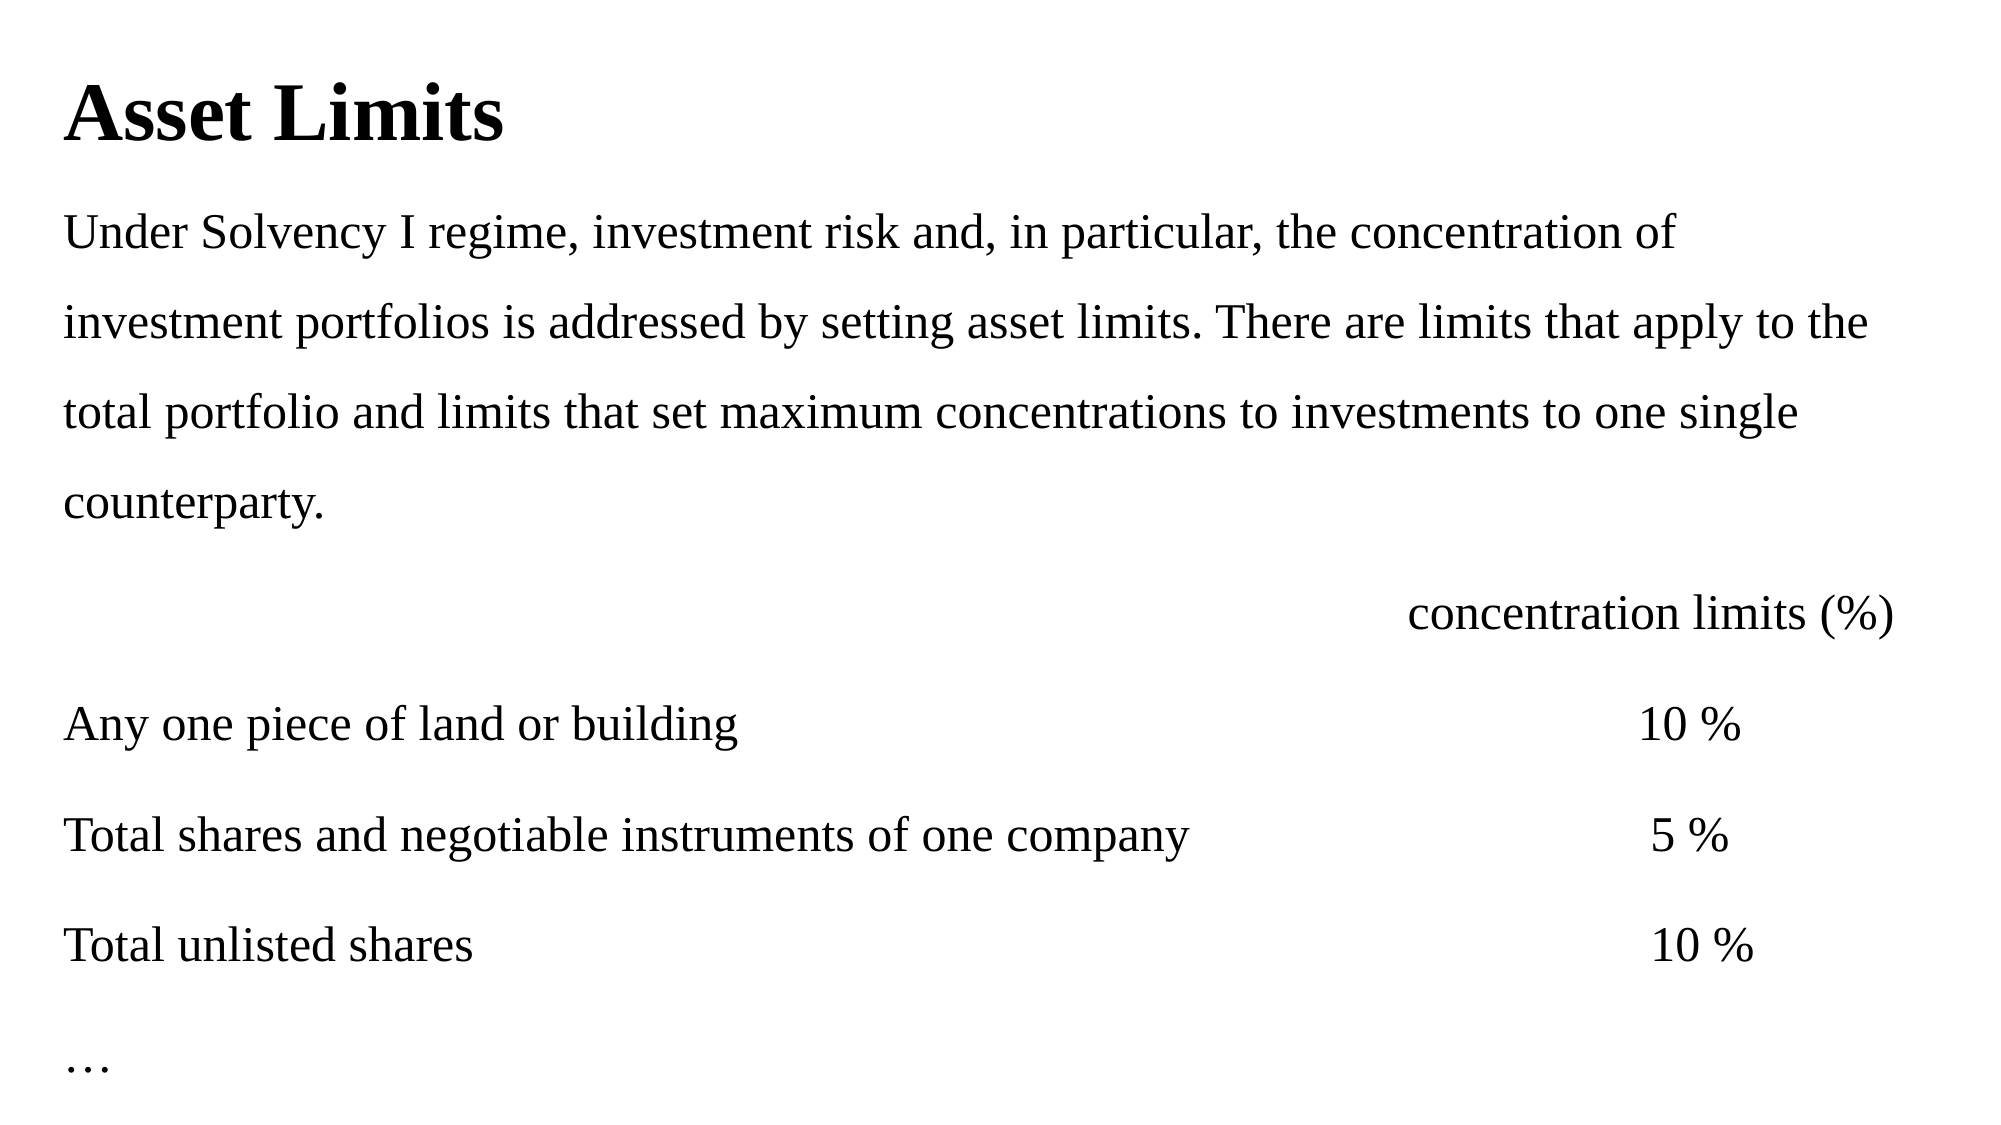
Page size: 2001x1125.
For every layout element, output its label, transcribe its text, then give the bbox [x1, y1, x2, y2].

list Under Solvency I regime, investment risk and, in particular, the concentration of investment portfolios is addressed by setting asset limits. There are limits that apply to the total portfolio and limits that set maximum concentrations to investments to one single counterparty. concentration limits (%) Any one piece of land or building 10 % Total shares and negotiable instruments of one company 5 % Total unlisted shares 10 % … [48, 160, 1911, 1034]
title Asset Limits [48, 36, 1459, 160]
